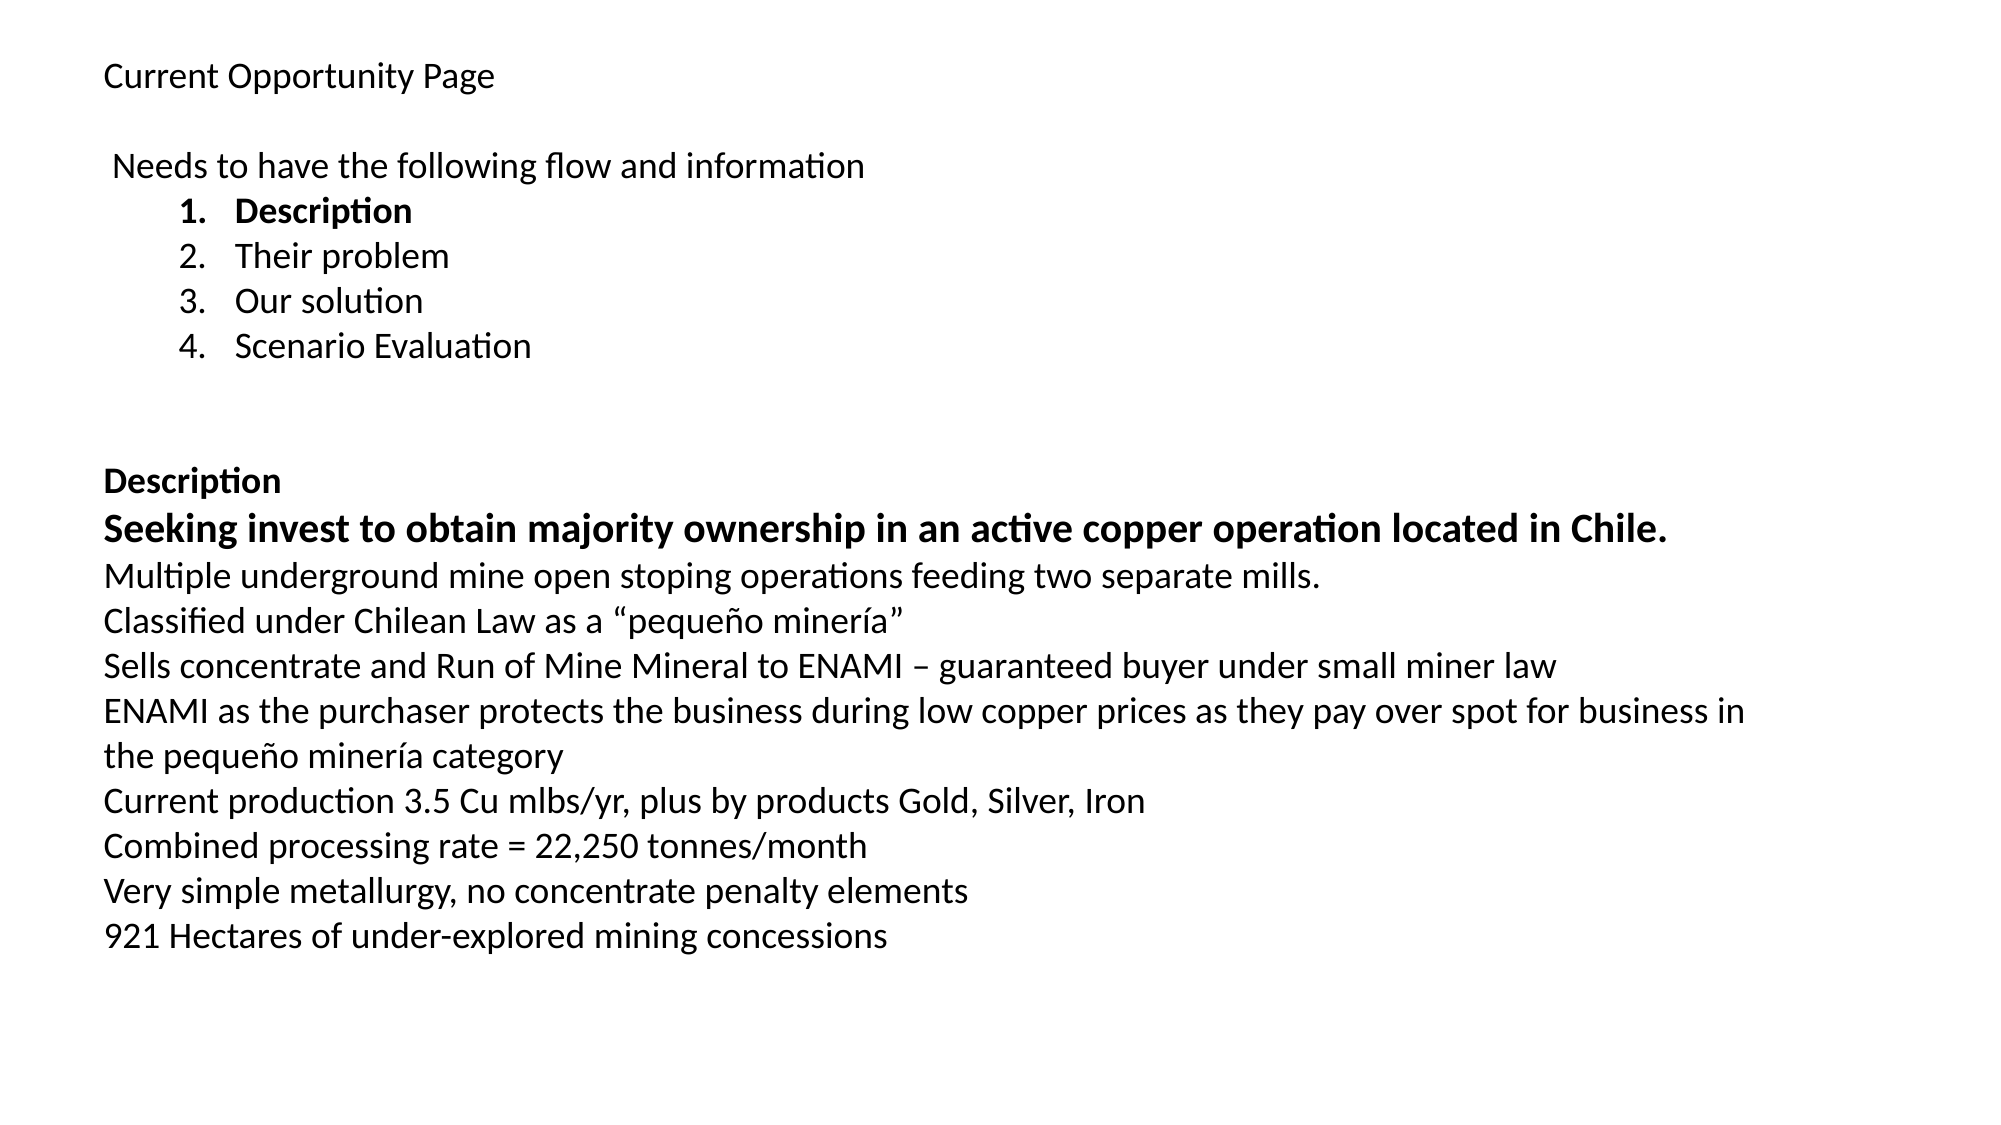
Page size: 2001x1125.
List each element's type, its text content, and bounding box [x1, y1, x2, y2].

text_box Current Opportunity Page Needs to have the following flow and information Description Their problem Our solution Scenario Evaluation Description Seeking invest to obtain majority ownership in an active copper operation located in Chile. Multiple underground mine open stoping operations feeding two separate mills. Classified under Chilean Law as a “pequeño minería” Sells concentrate and Run of Mine Mineral to ENAMI – guaranteed buyer under small miner law ENAMI as the purchaser protects the business during low copper prices as they pay over spot for business in the pequeño minería category Current production 3.5 Cu mlbs/yr, plus by products Gold, Silver, Iron Combined processing rate = 22,250 tonnes/month Very simple metallurgy, no concentrate penalty elements 921 Hectares of under-explored mining concessions [88, 43, 1812, 964]
